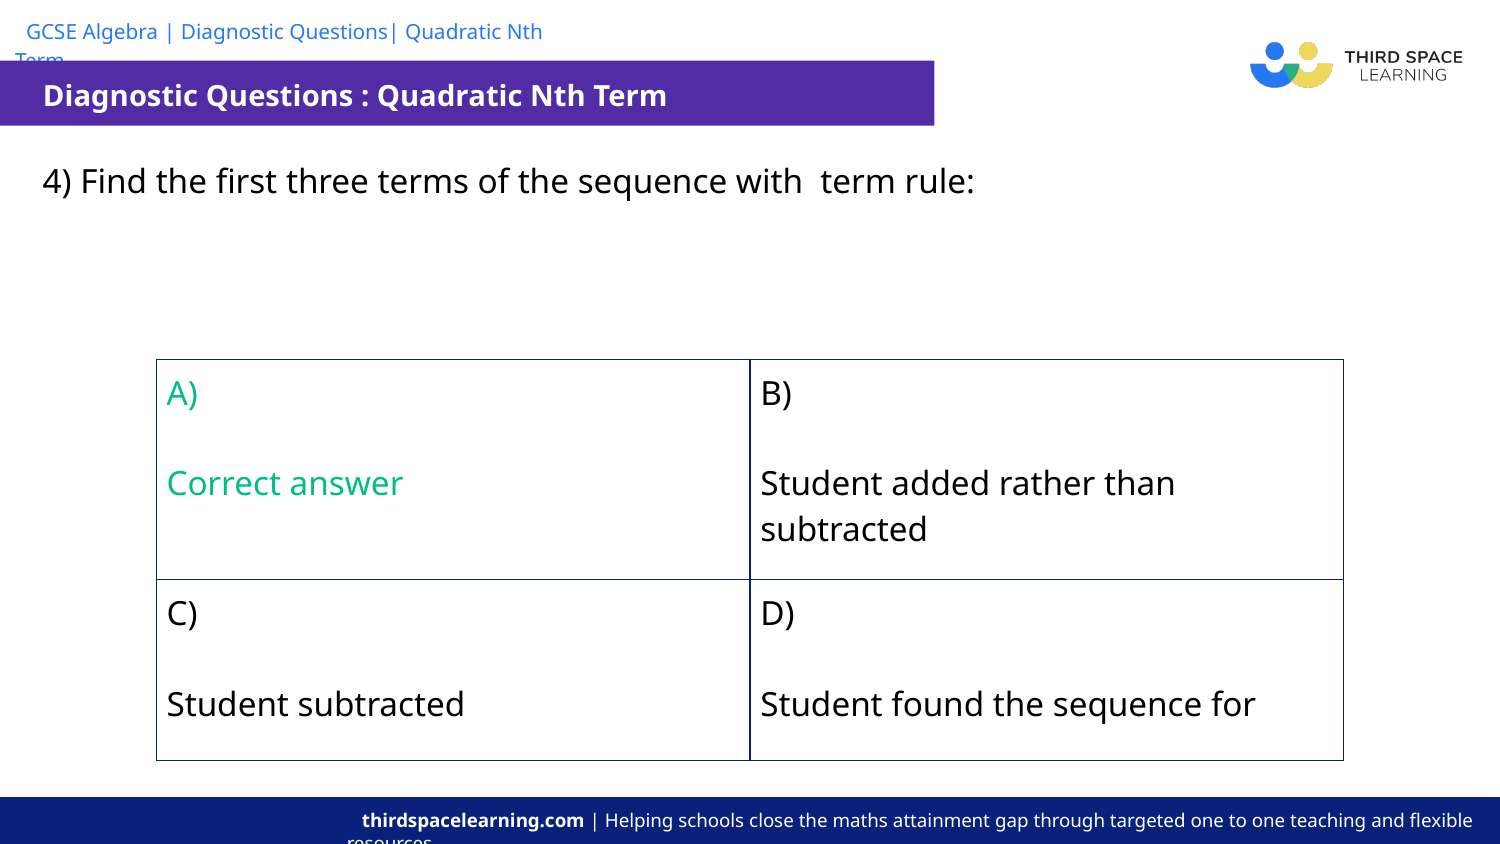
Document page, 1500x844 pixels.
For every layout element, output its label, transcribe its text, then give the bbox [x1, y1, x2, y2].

picture [1250, 33, 1465, 99]
text_box Diagnostic Questions : Quadratic Nth Term [27, 61, 778, 127]
